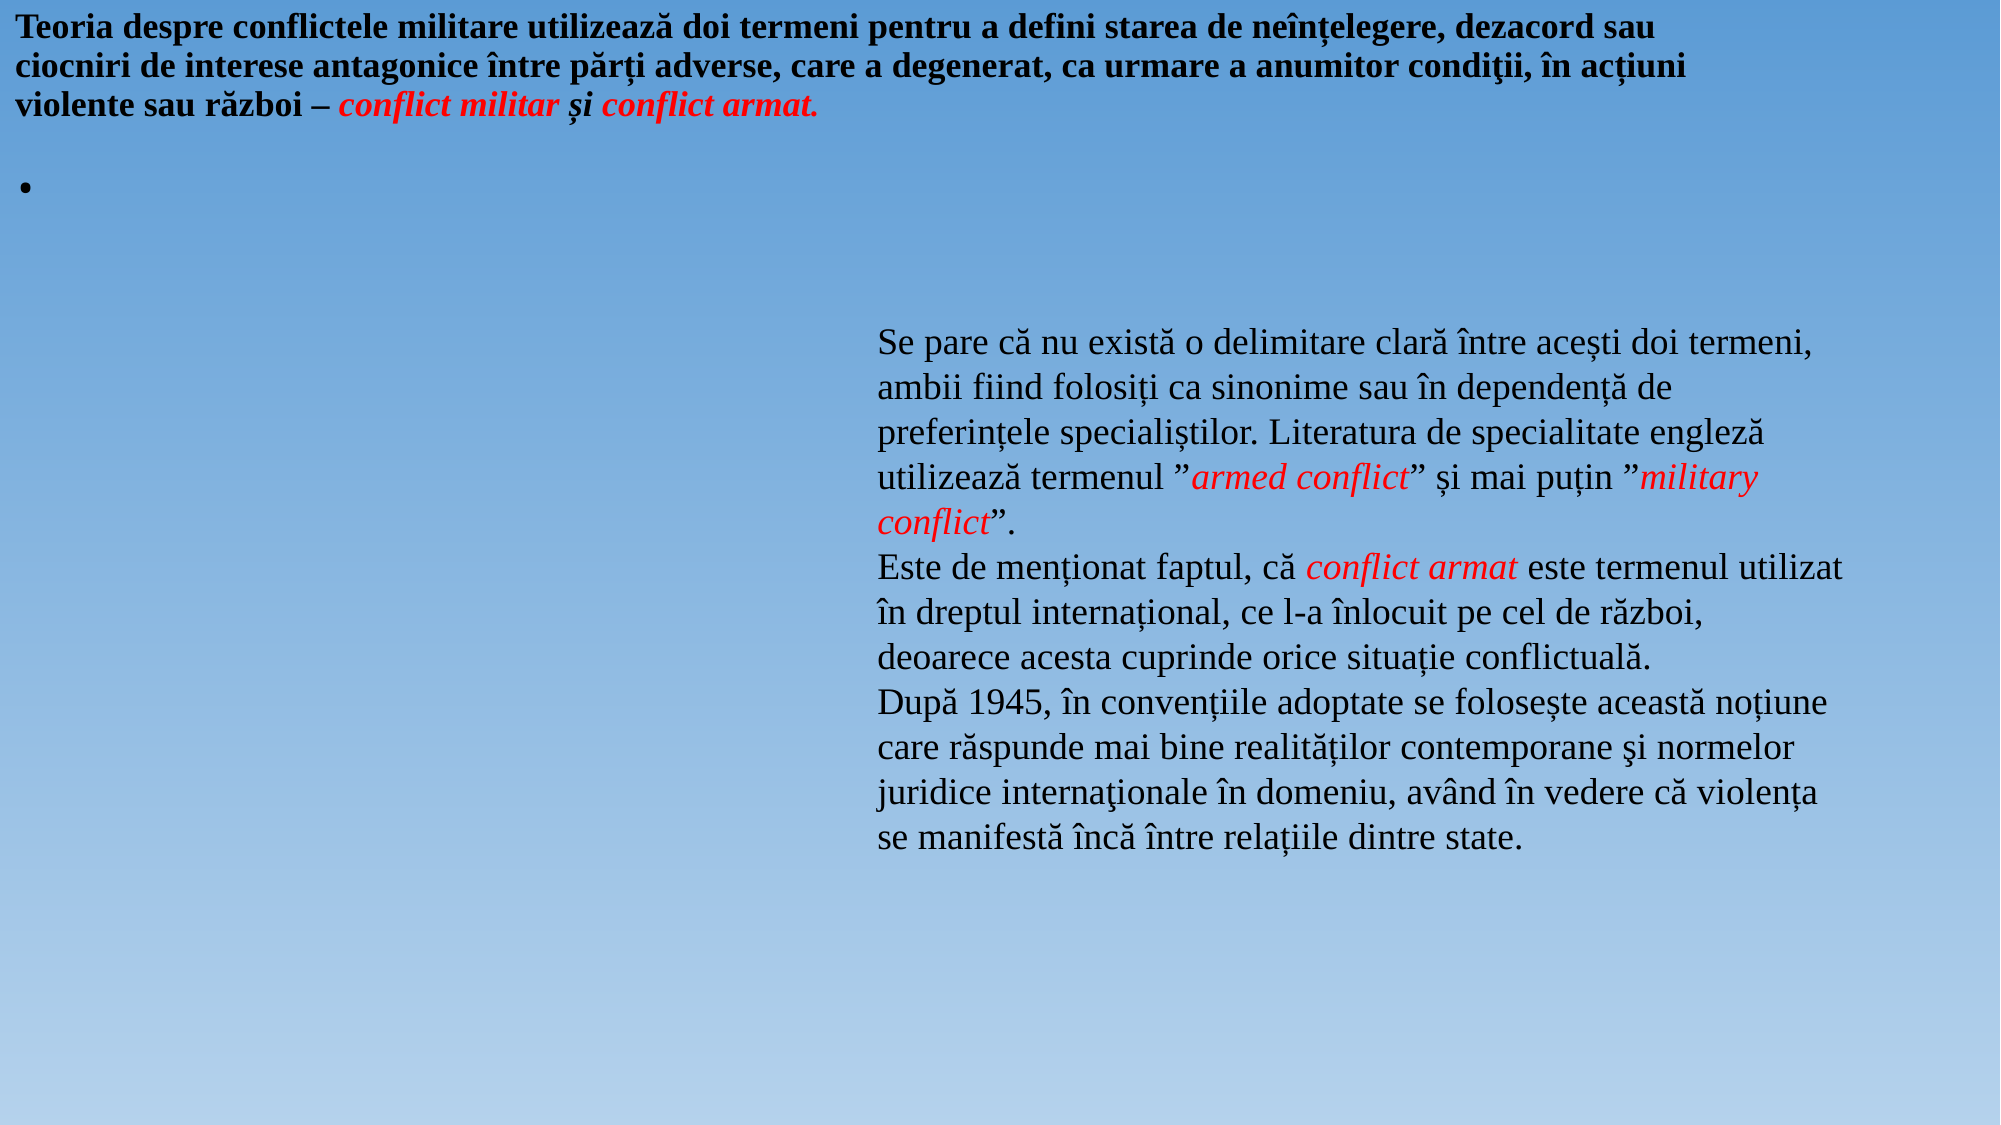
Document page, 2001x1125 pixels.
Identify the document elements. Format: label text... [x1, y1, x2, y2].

title Teoria despre conflictele militare utilizează doi termeni pentru a defini starea de neînțelegere, dezacord sau ciocniri de interese antagonice între părți adverse, care a degenerat, ca urmare a anumitor condiţii, în acțiuni violente sau război – conflict militar și conflict armat. . [0, 0, 1725, 218]
text_box Se pare că nu există o delimitare clară între acești doi termeni, ambii fiind folosiți ca sinonime sau în dependență de preferințele specialiștilor. Literatura de specialitate engleză utilizează termenul ”armed conflict” și mai puțin ”military conflict”. Este de menționat faptul, că conflict armat este termenul utilizat în dreptul internațional, ce l-a înlocuit pe cel de război, deoarece acesta cuprinde orice situație conflictuală. După 1945, în convențiile adoptate se folosește această noțiune care răspunde mai bine realităților contemporane şi normelor juridice internaţionale în domeniu, având în vedere că violența se manifestă încă între relațiile dintre state. [862, 309, 1863, 865]
